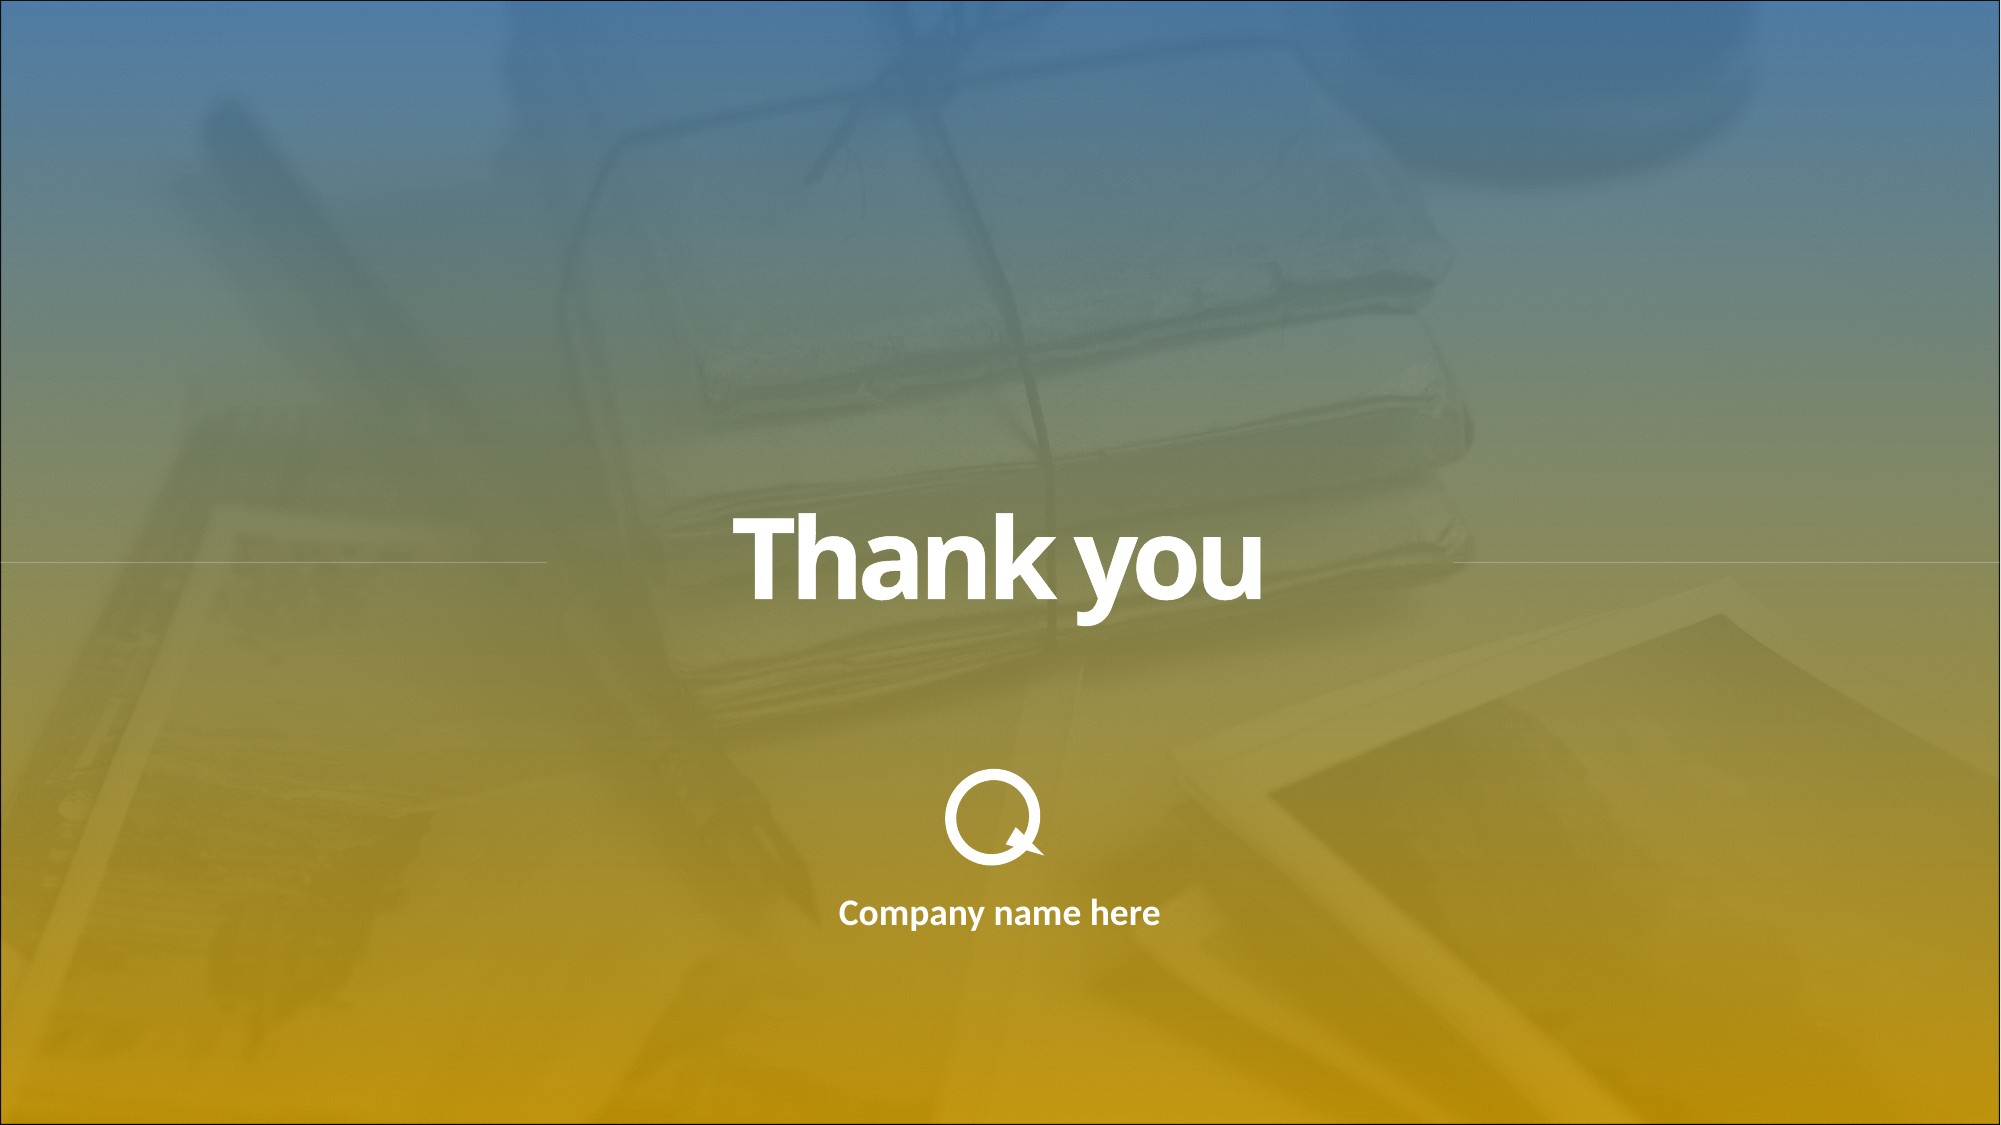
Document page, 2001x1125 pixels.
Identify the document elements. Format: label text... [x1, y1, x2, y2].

text_box [0, 0, 2000, 561]
text_box Company name here [662, 875, 1338, 952]
text_box [944, 767, 1046, 867]
text_box Thank you [503, 481, 1497, 644]
text_box [0, 564, 2000, 1125]
